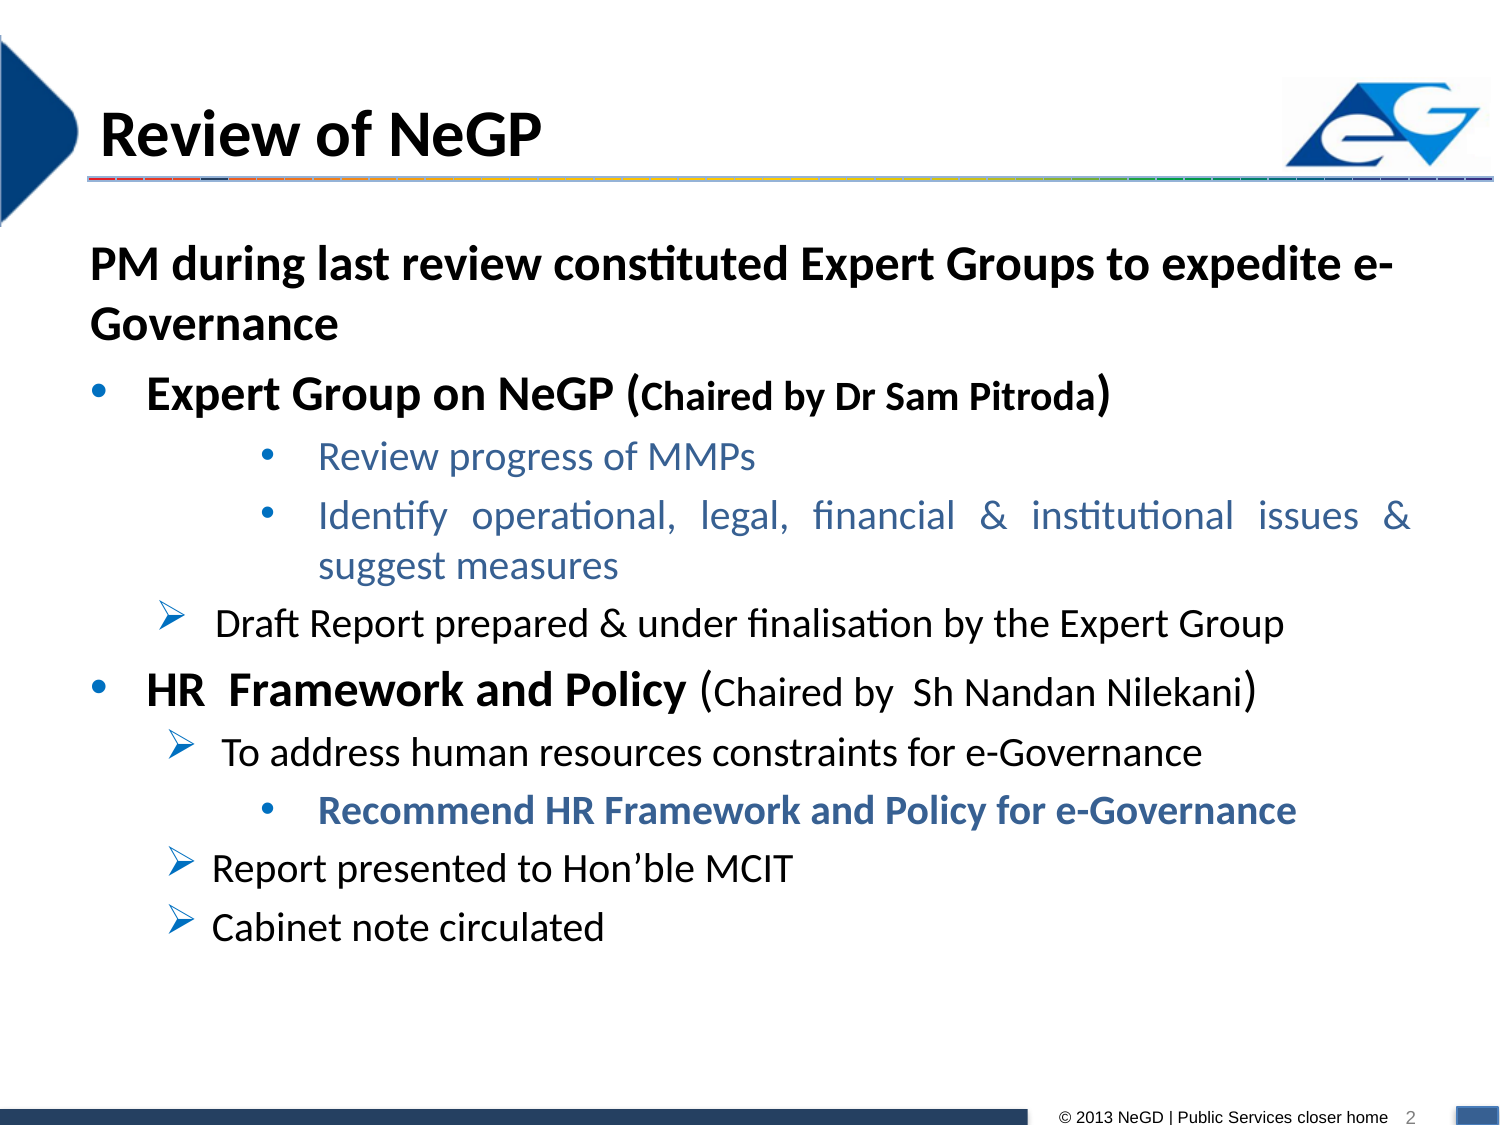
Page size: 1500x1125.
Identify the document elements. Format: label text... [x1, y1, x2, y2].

list Review of NeGP [85, 81, 1273, 178]
picture [1282, 77, 1491, 172]
picture [0, 35, 82, 227]
list PM during last review constituted Expert Groups to expedite e-Governance Expert Group on NeGP (Chaired by Dr Sam Pitroda) Review progress of MMPs Identify operational, legal, financial & institutional issues & suggest measures Draft Report prepared & under finalisation by the Expert Group HR Framework and Policy (Chaired by Sh Nandan Nilekani) To address human resources constraints for e-Governance Recommend HR Framework and Policy for e-Governance Report presented to Hon’ble MCIT Cabinet note circulated [75, 223, 1427, 1047]
